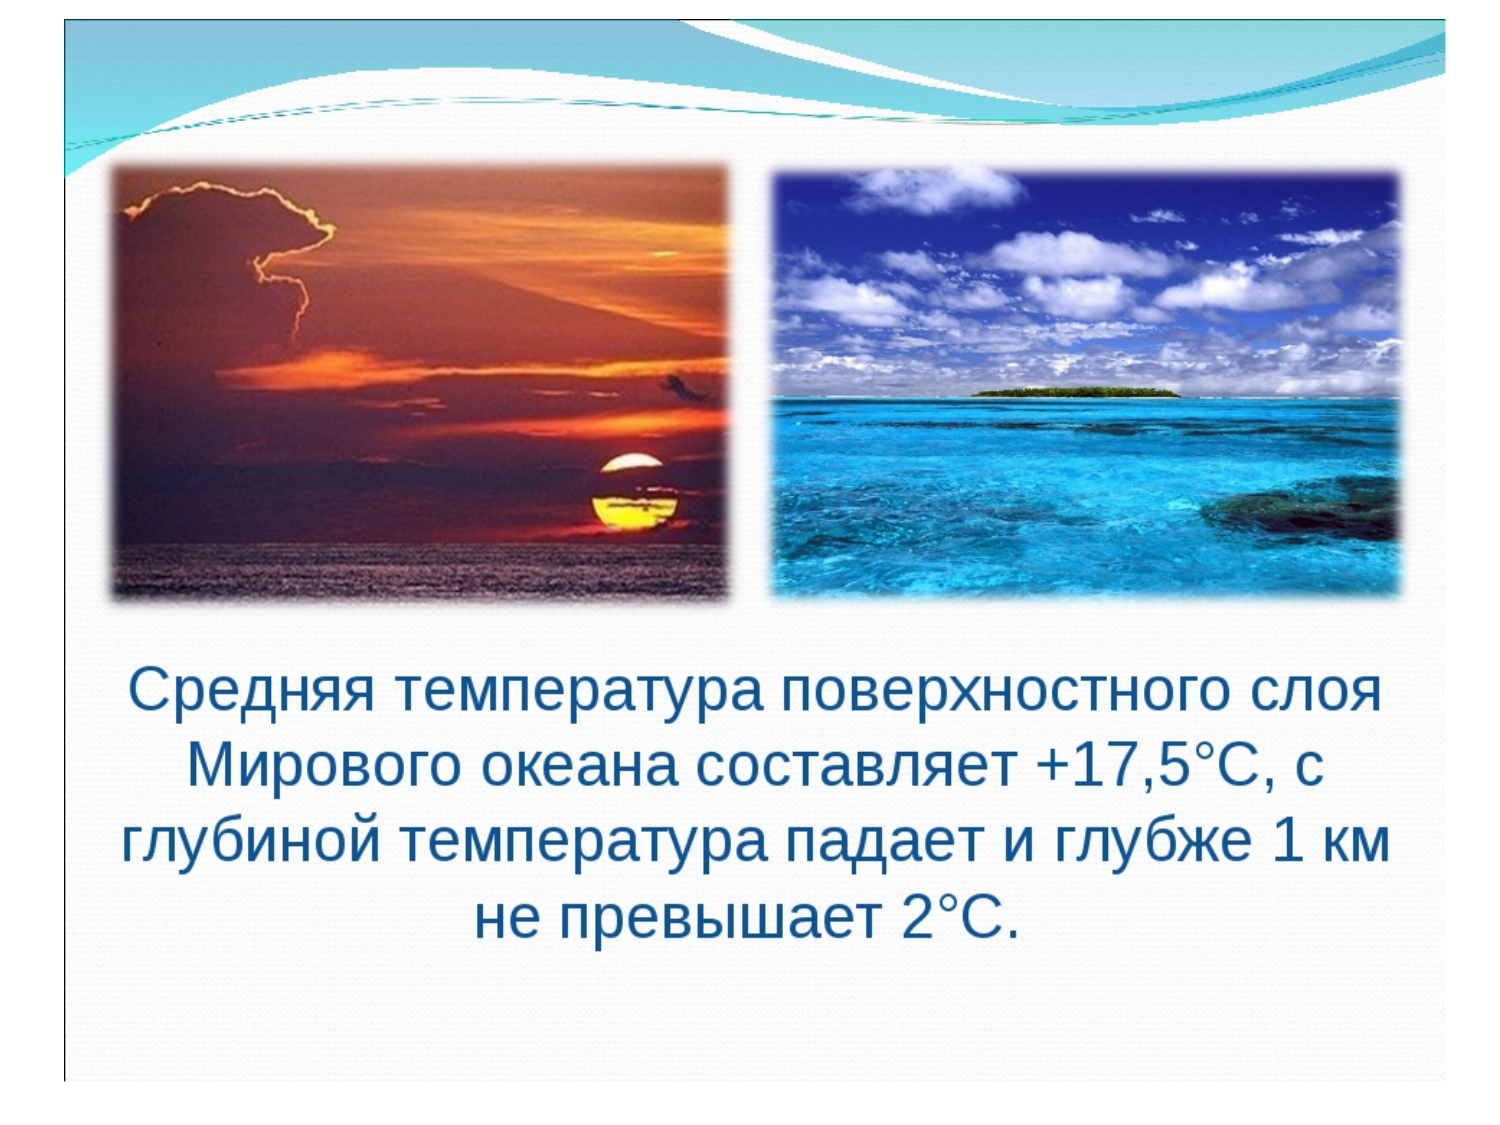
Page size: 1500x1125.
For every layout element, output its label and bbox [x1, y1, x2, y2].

list [64, 18, 1448, 1083]
